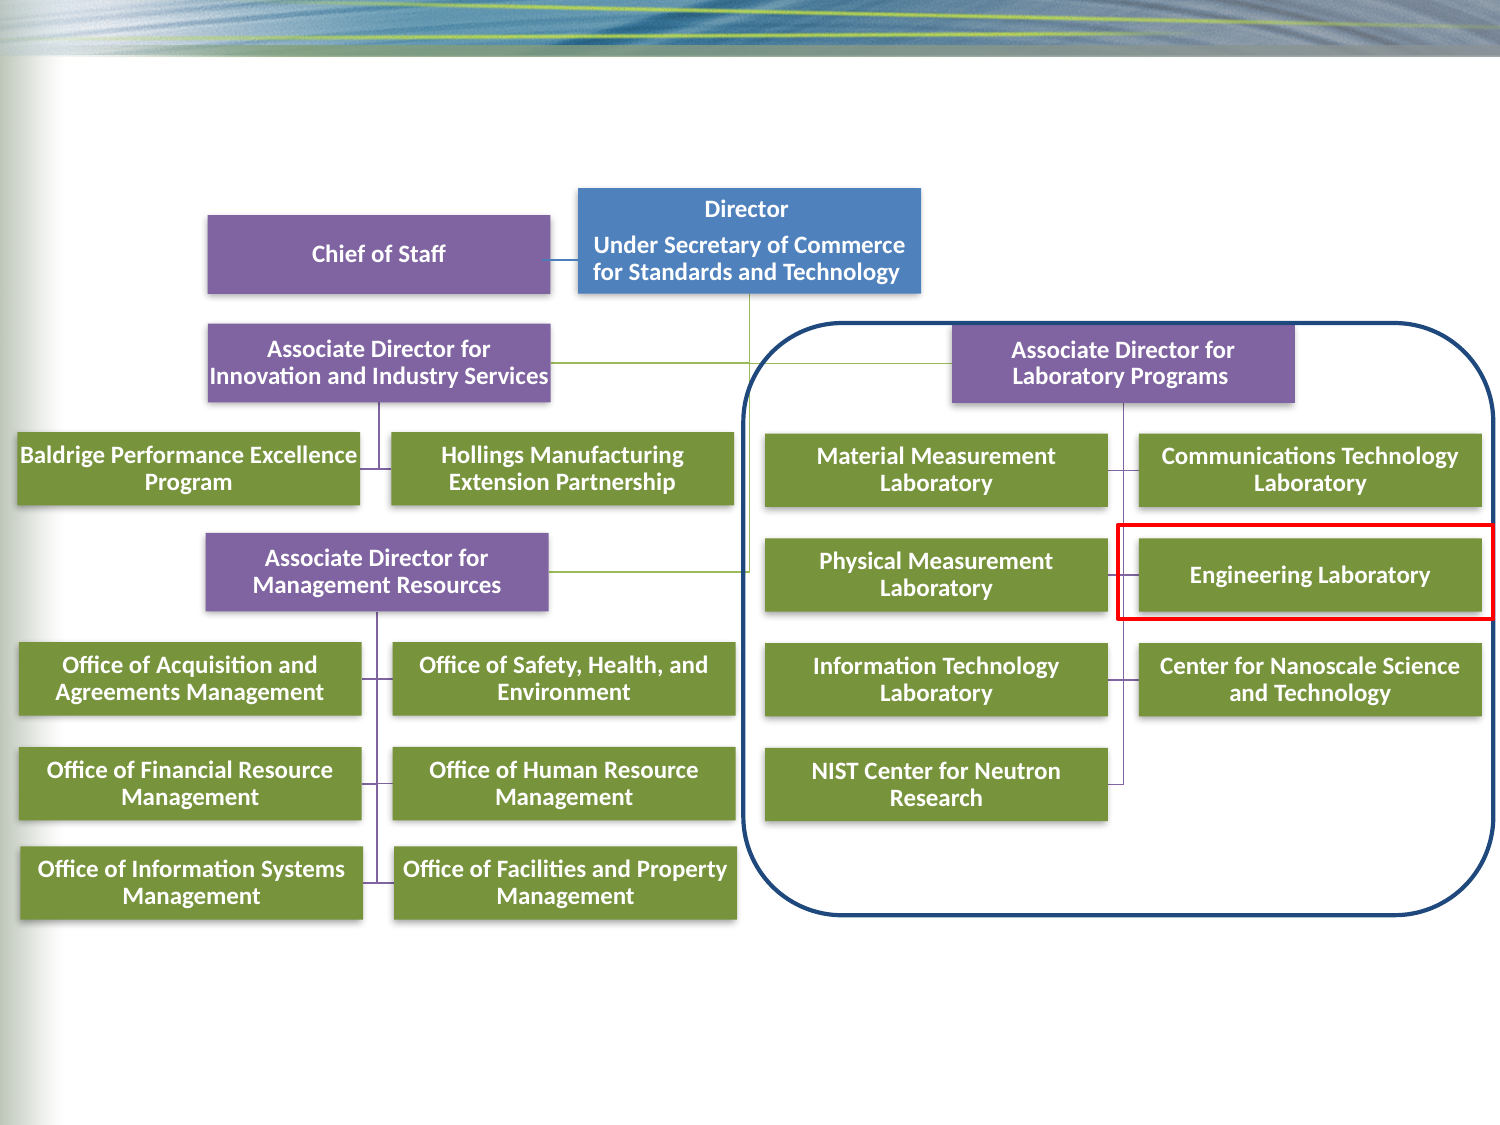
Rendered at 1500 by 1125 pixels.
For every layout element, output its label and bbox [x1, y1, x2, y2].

text_box [0, 62, 1500, 1124]
picture [0, 0, 1500, 62]
